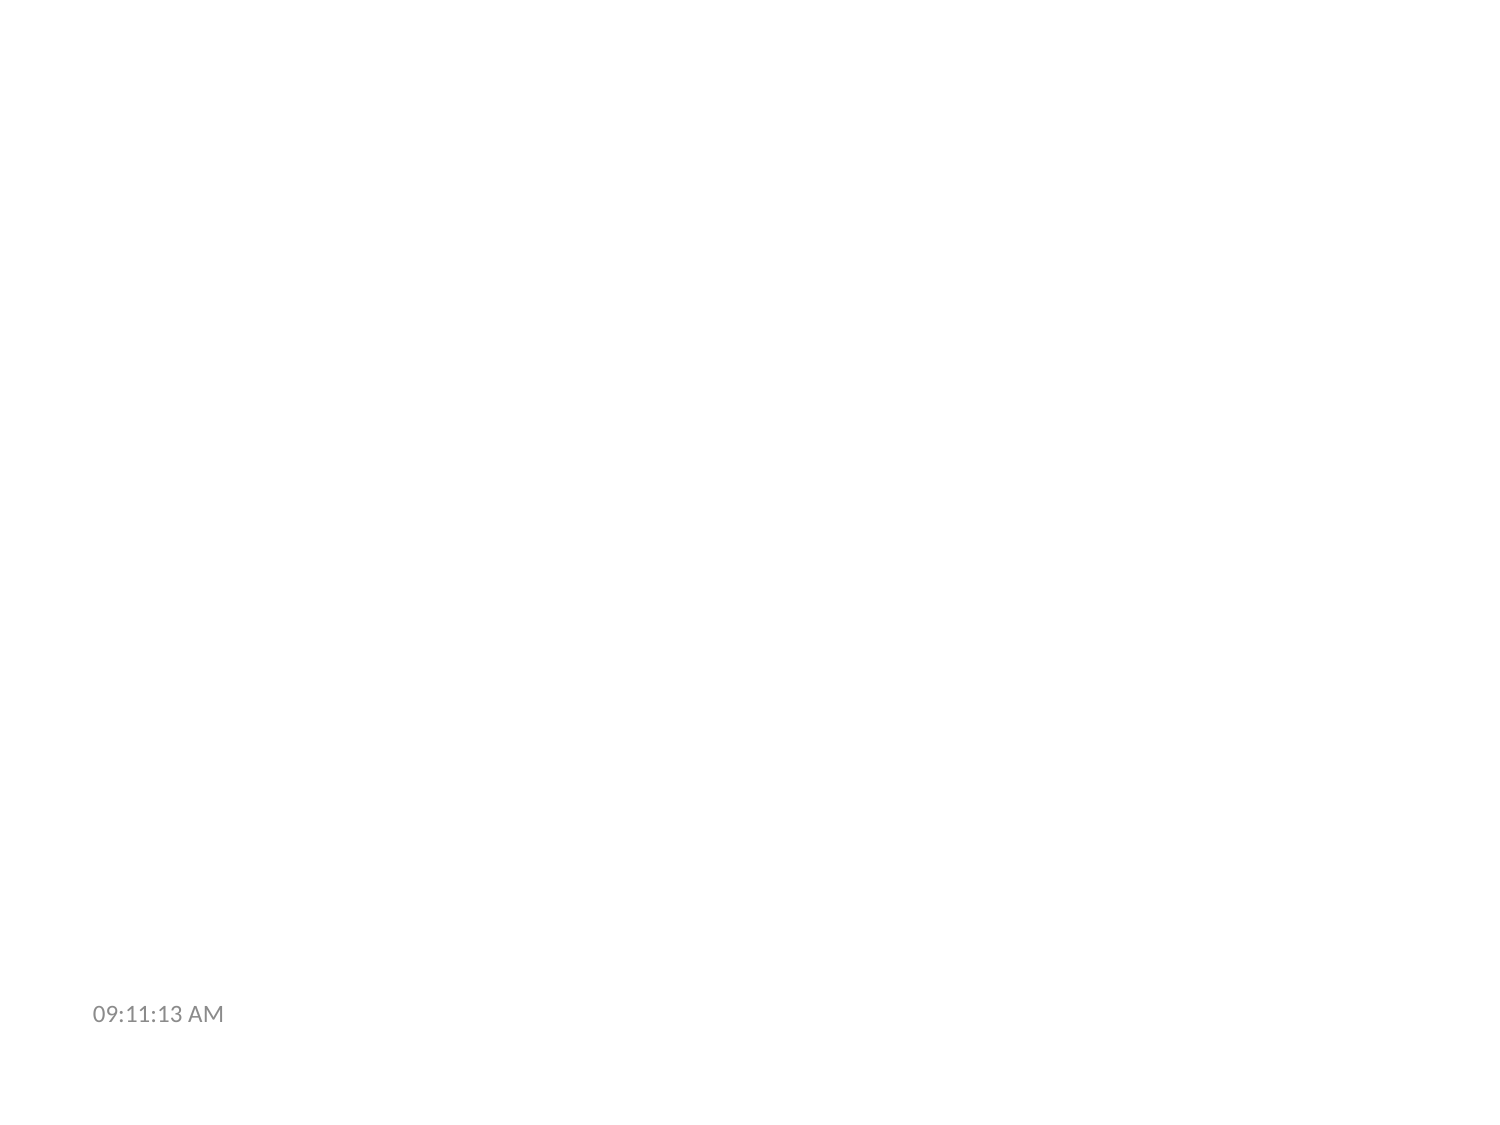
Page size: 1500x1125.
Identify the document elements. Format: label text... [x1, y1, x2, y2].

text_box 3:35:09 PM [77, 982, 428, 1043]
